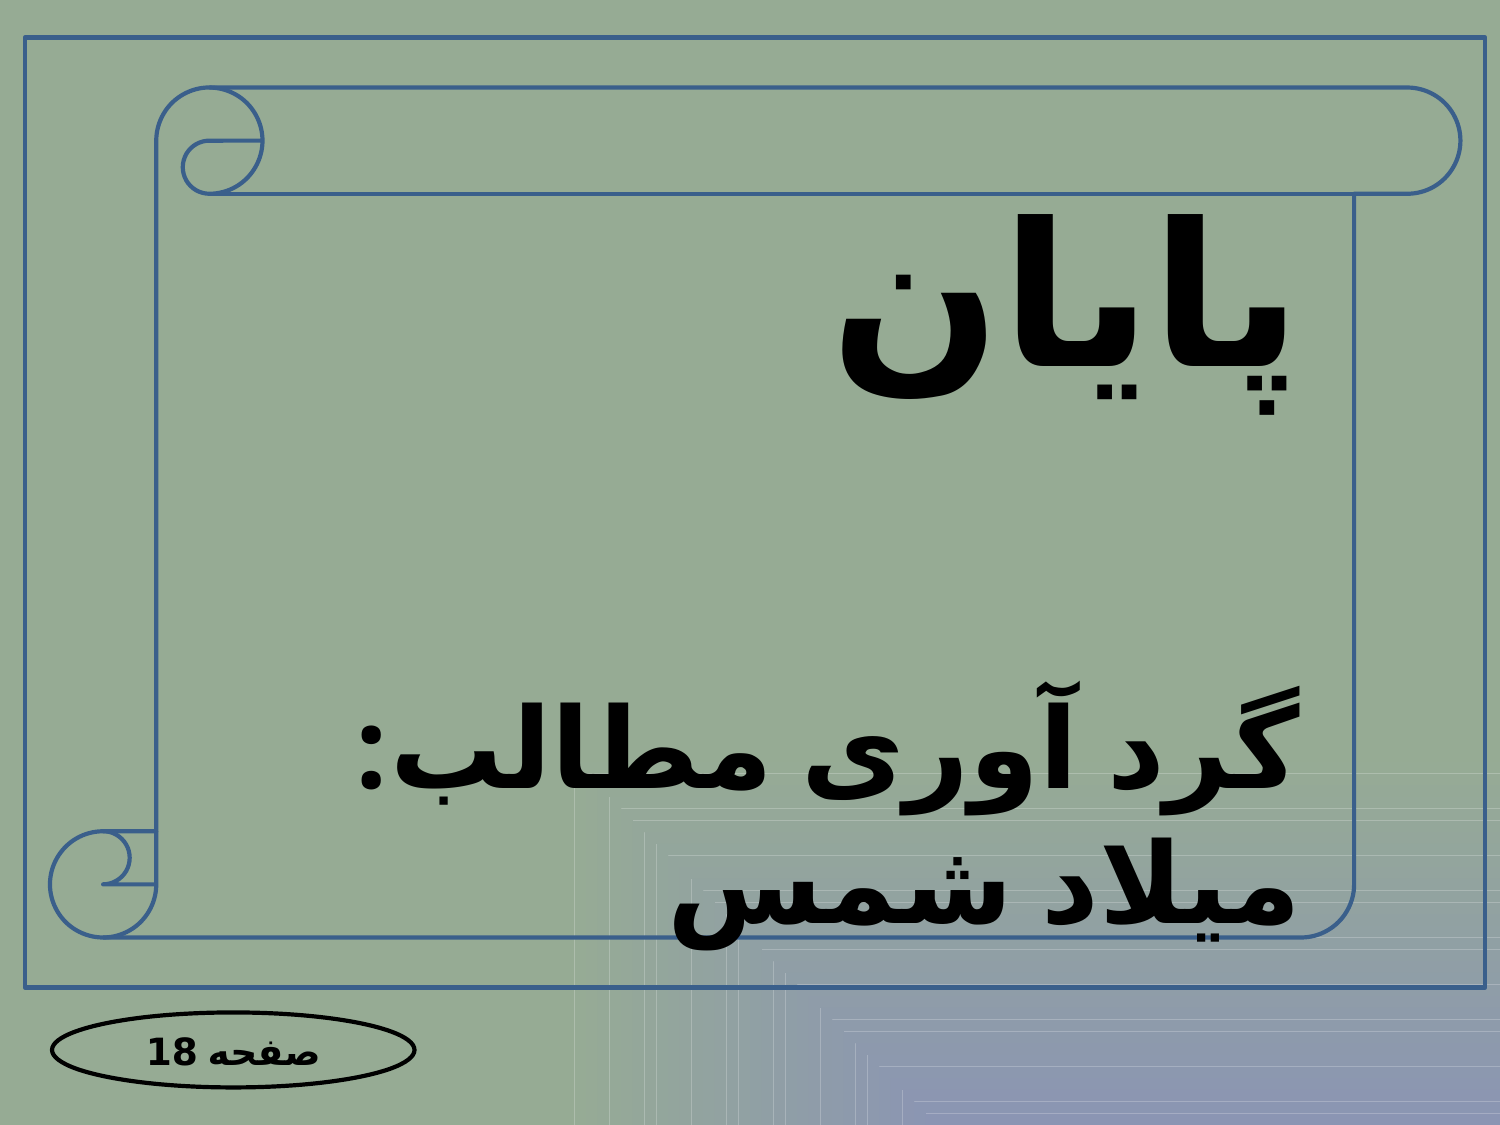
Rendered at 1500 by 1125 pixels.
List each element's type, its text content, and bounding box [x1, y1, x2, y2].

text_box صفحه 18 [49, 1010, 417, 1090]
text_box پایان گرد آوری مطالب: میلاد شمس [74, 212, 1317, 901]
text_box [23, 35, 1487, 990]
text_box [47, 85, 1463, 940]
